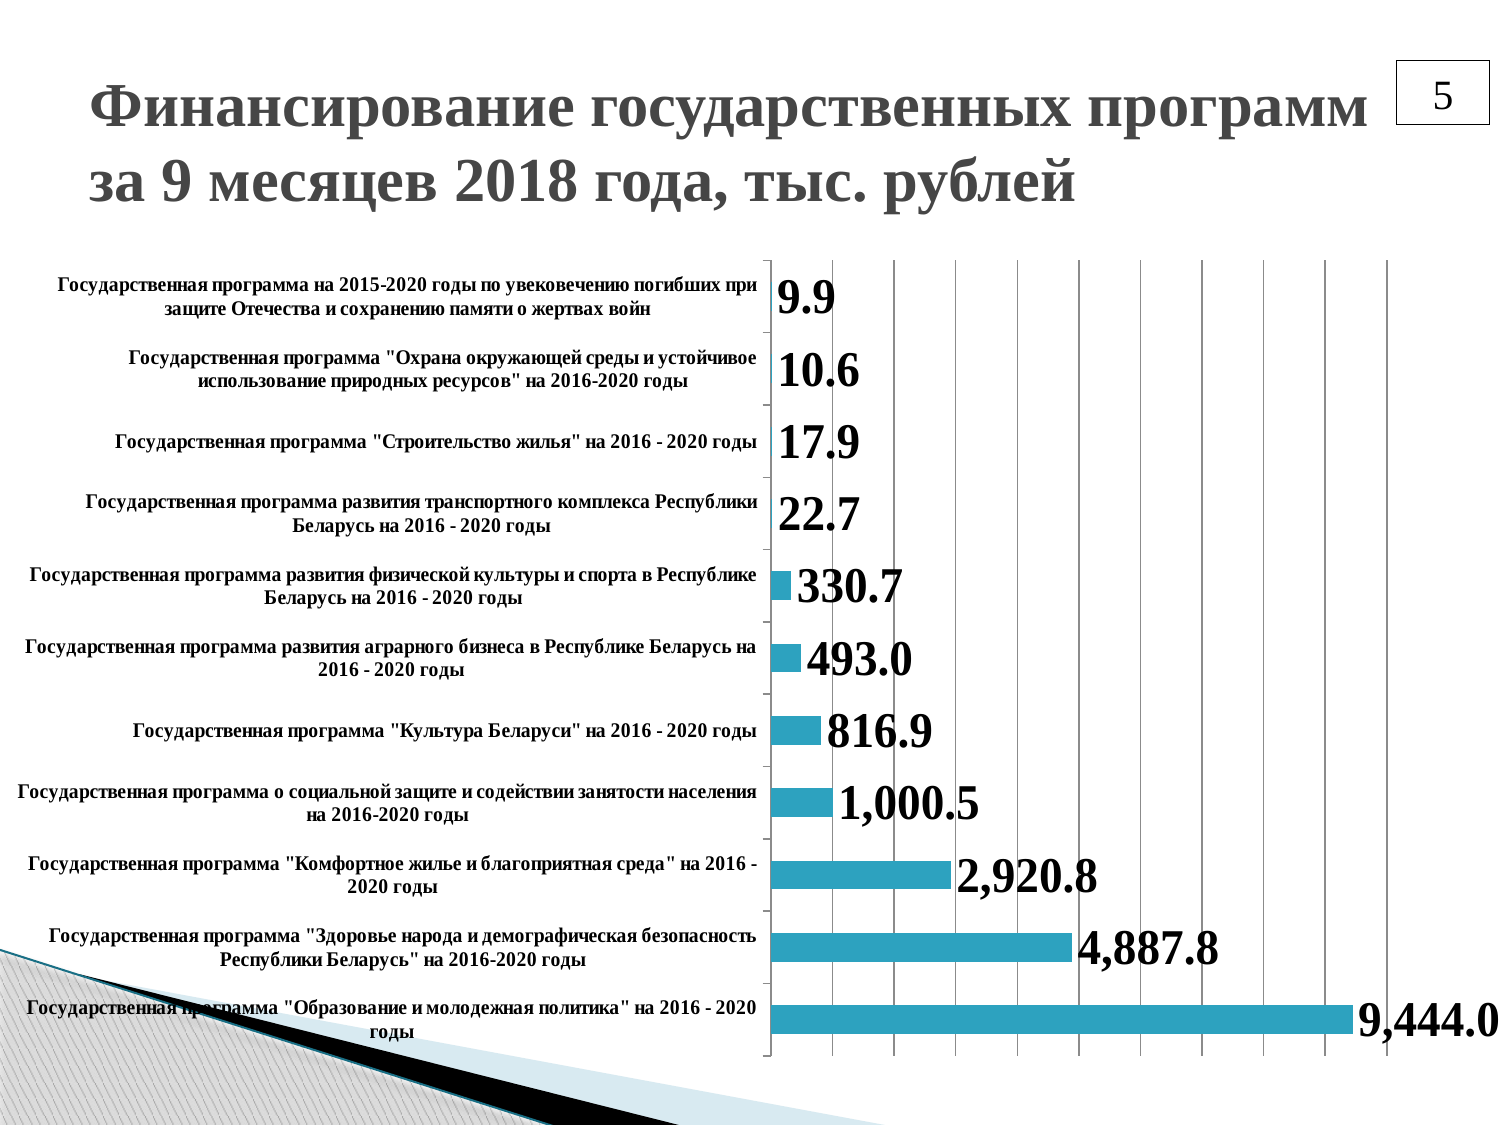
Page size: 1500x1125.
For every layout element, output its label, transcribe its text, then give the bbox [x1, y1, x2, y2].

chart [17, 231, 1500, 1083]
text_box 5 [1396, 60, 1490, 125]
title Финансирование государственных программ за 9 месяцев 2018 года, тыс. рублей [75, 45, 1425, 230]
